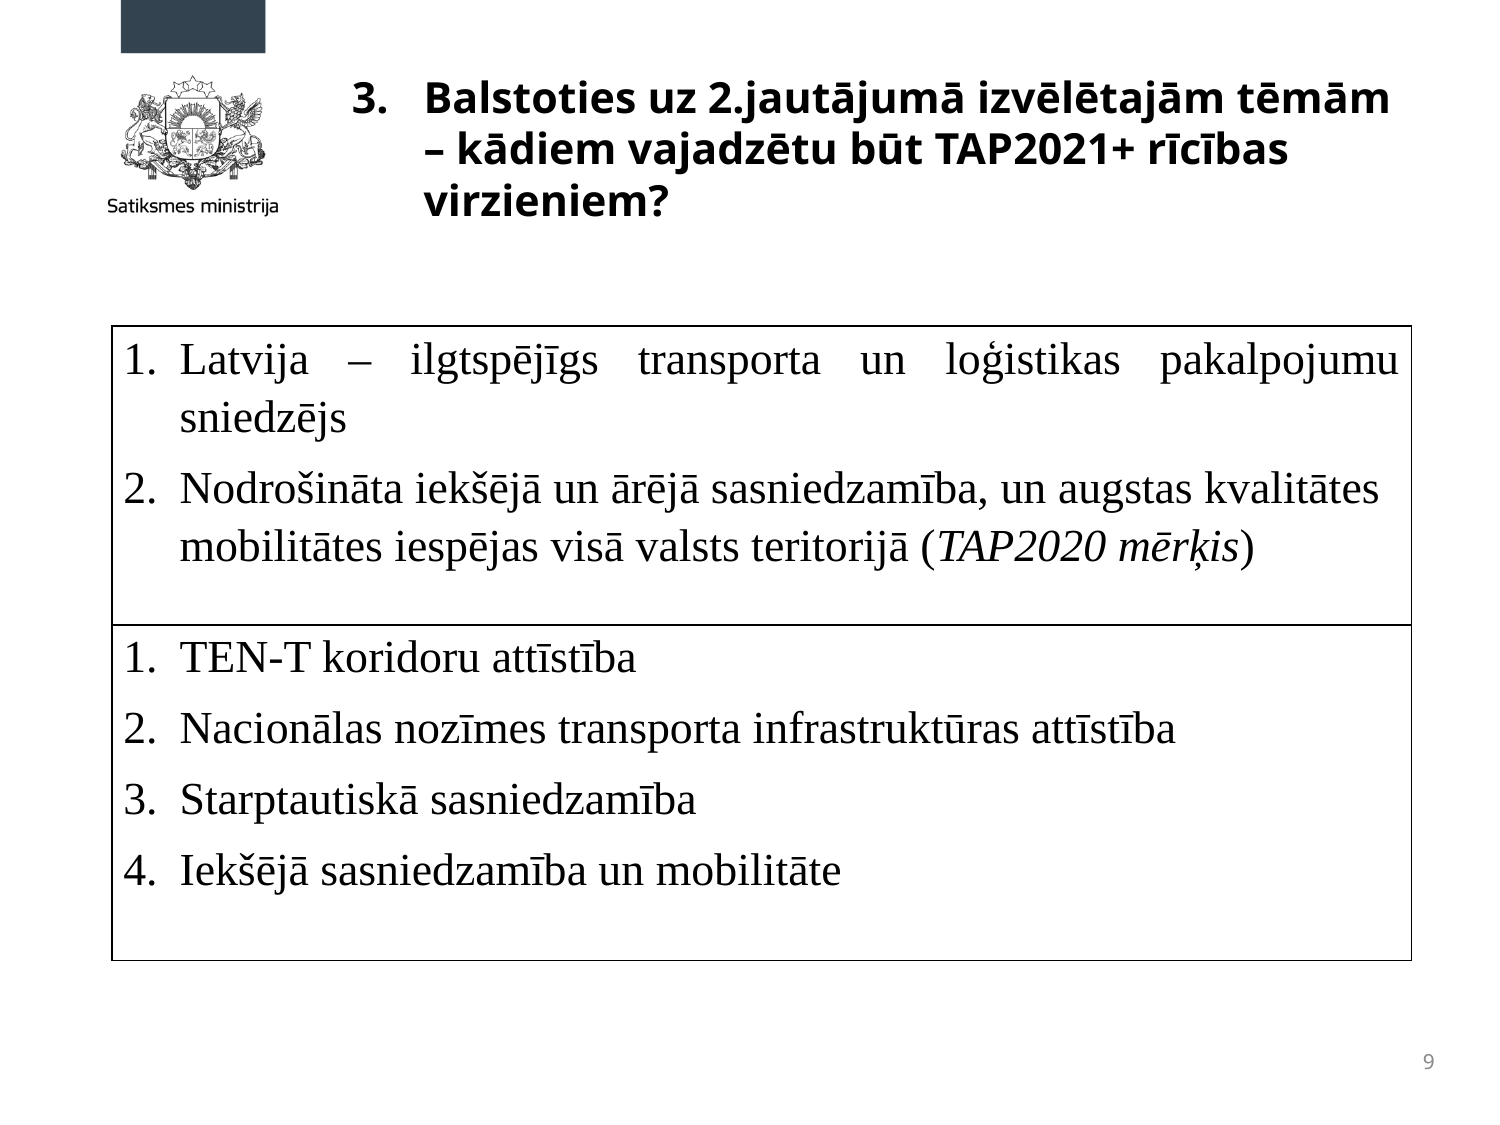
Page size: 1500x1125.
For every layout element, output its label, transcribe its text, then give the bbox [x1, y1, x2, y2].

table_cell TEN-T koridoru attīstība Nacionālas nozīmes transporta infrastruktūras attīstība Starptautiskā sasniedzamība Iekšējā sasniedzamība un mobilitāte [113, 626, 1411, 960]
slide_number 9 [1400, 1037, 1450, 1088]
title Balstoties uz 2.jautājumā izvēlētajām tēmām – kādiem vajadzētu būt TAP2021+ rīcības virzieniem? [336, 62, 1425, 233]
table_header Latvija – ilgtspējīgs transporta un loģistikas pakalpojumu sniedzējs Nodrošināta iekšējā un ārējā sasniedzamība, un augstas kvalitātes mobilitātes iespējas visā valsts teritorijā (TAP2020 mērķis) [113, 327, 1411, 624]
picture [48, 0, 338, 321]
